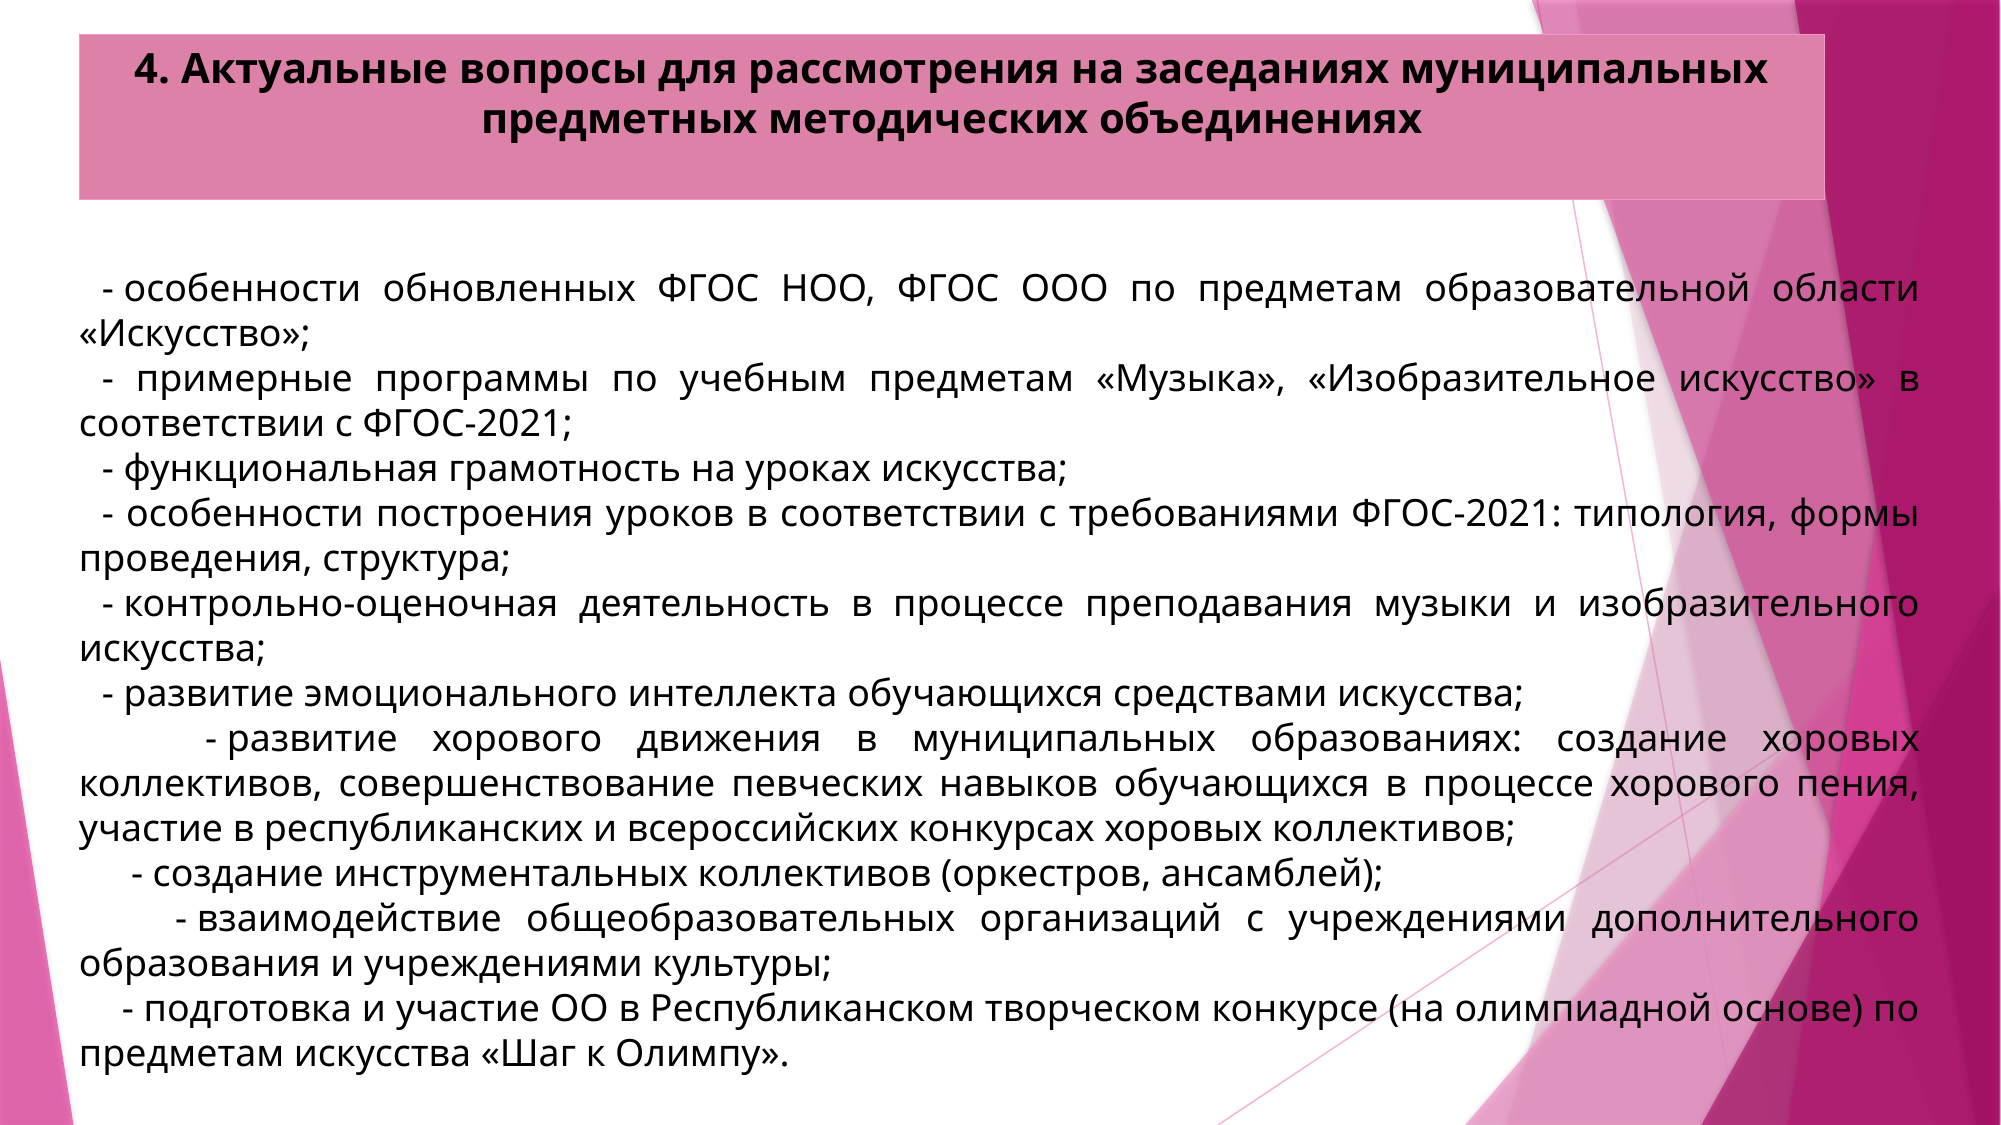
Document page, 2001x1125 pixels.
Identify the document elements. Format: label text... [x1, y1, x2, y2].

text_box - особенности обновленных ФГОС НОО, ФГОС ООО по предметам образовательной области «Искусство»; - примерные программы по учебным предметам «Музыка», «Изобразительное искусство» в соответствии с ФГОС-2021; - функциональная грамотность на уроках искусства; - особенности построения уроков в соответствии с требованиями ФГОС-2021: типология, формы проведения, структура; - контрольно-оценочная деятельность в процессе преподавания музыки и изобразительного искусства; - развитие эмоционального интеллекта обу­чающихся средствами искусства; - развитие хорового движения в муниципальных образованиях: создание хоровых коллективов, совершенствование певческих навыков обучающихся в процессе хорового пения, участие в республиканских и всероссийских конкурсах хоровых коллективов; - создание инструментальных коллективов (оркестров, ансамблей); - взаимодействие общеобразовательных организаций с учреждениями дополнительного образования и учреждениями культуры; - подготовка и участие ОО в Республиканском творческом конкурсе (на олимпиадной основе) по предметам искусства «Шаг к Олимпу». [64, 256, 1936, 1082]
text_box 4. Актуальные вопросы для рассмотрения на заседаниях муниципальных предметных методических объединениях [79, 34, 1825, 200]
